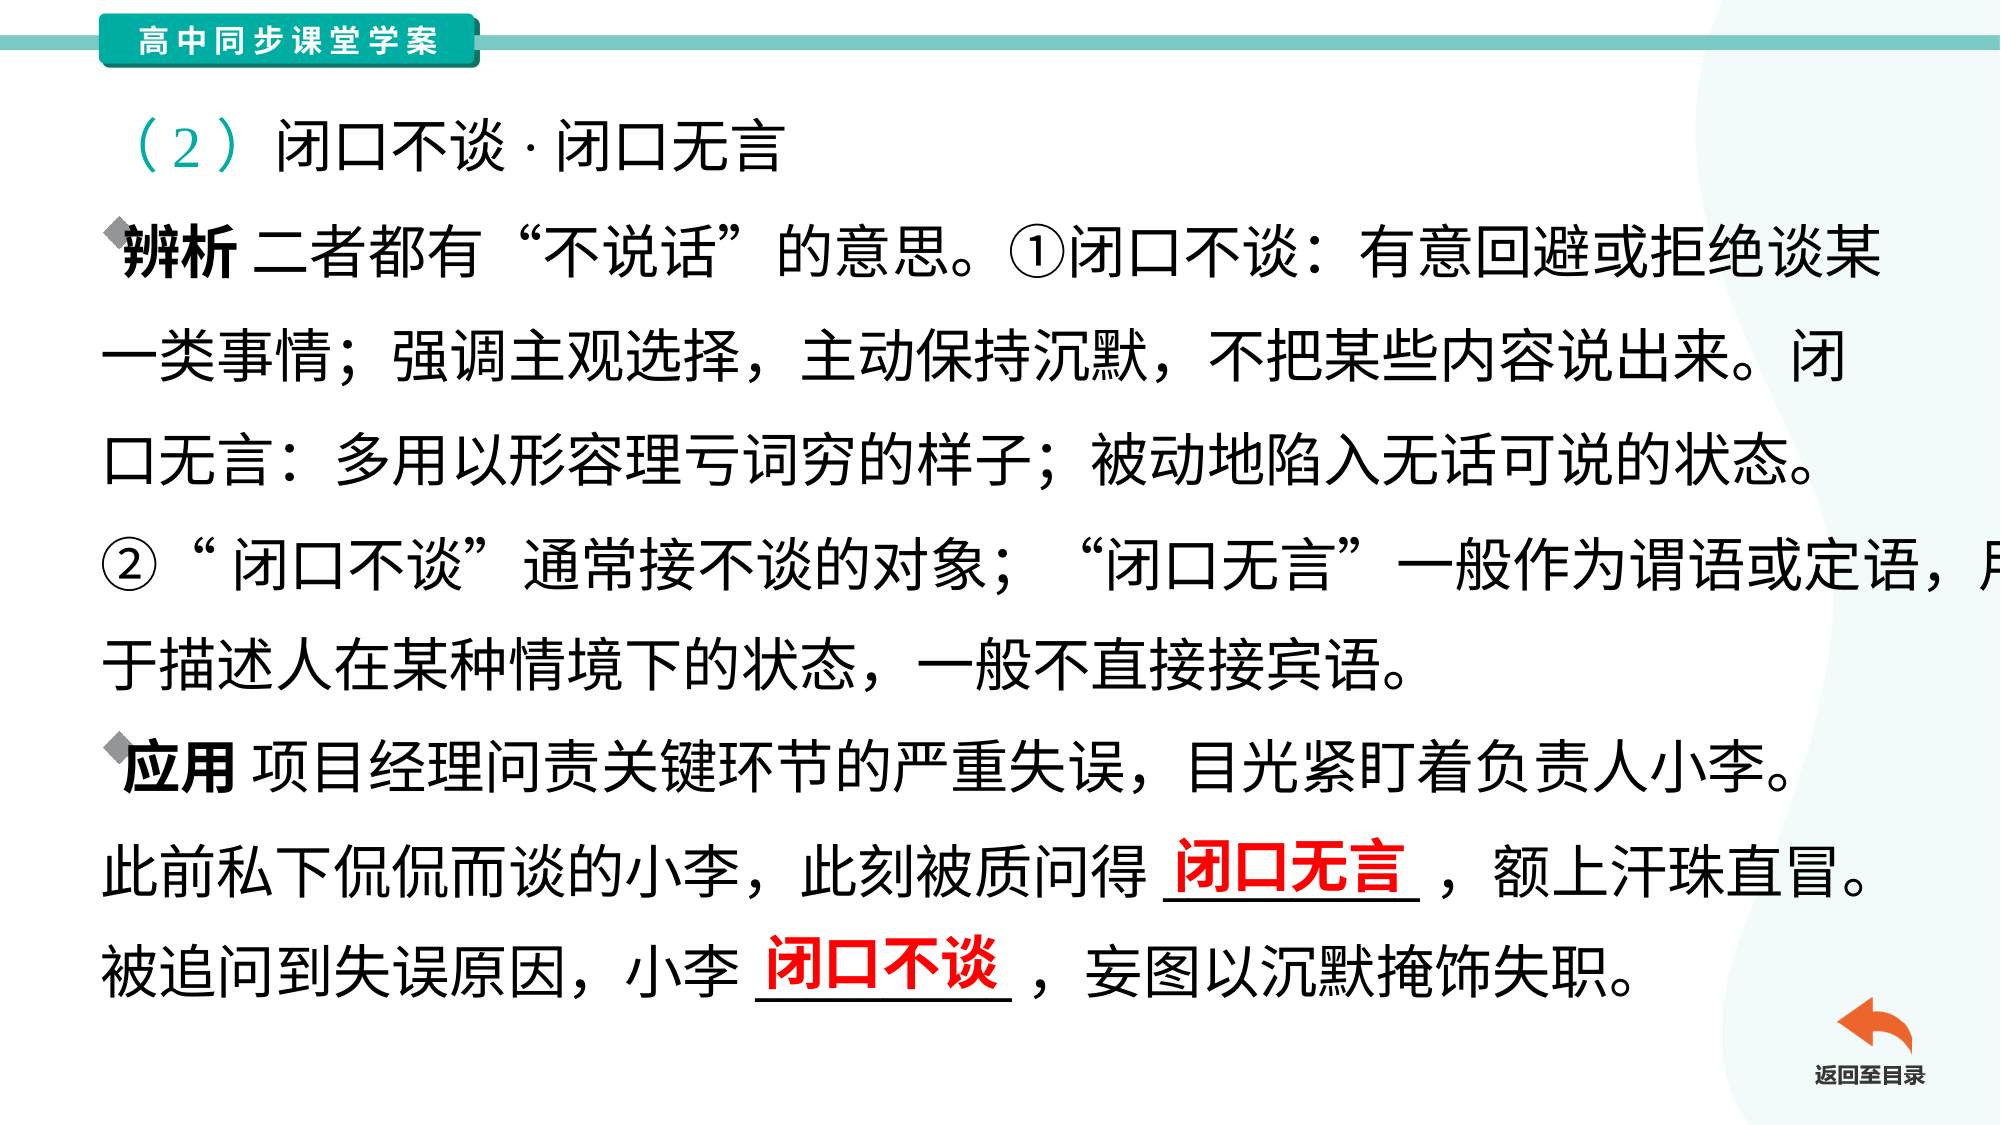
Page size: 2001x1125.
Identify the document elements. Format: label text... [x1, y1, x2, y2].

text_box 辨析 二者都有“不说话”的意思。①闭口不谈：有意回避或拒绝谈某 一类事情；强调主观选择，主动保持沉默，不把某些内容说出来。闭 口无言：多用以形容理亏词穷的样子；被动地陷入无话可说的状态。 ②“闭口不谈”通常接不谈的对象；“闭口无言”一般作为谓语或定语，用 于描述人在某种情境下的状态，一般不直接接宾语。 [100, 181, 1899, 687]
text_box （2）闭口不谈·闭口无言 [100, 76, 1899, 169]
picture [0, 0, 2000, 1125]
text_box 闭口无言 [1152, 795, 1429, 888]
text_box 应用 项目经理问责关键环节的严重失误，目光紧盯着负责人小李。 此前私下侃侃而谈的小李，此刻被质问得__________，额上汗珠直冒。 被追问到失误原因，小李__________，妄图以沉默掩饰失职。 [100, 696, 1899, 994]
text_box 闭口不谈 [743, 896, 1021, 986]
